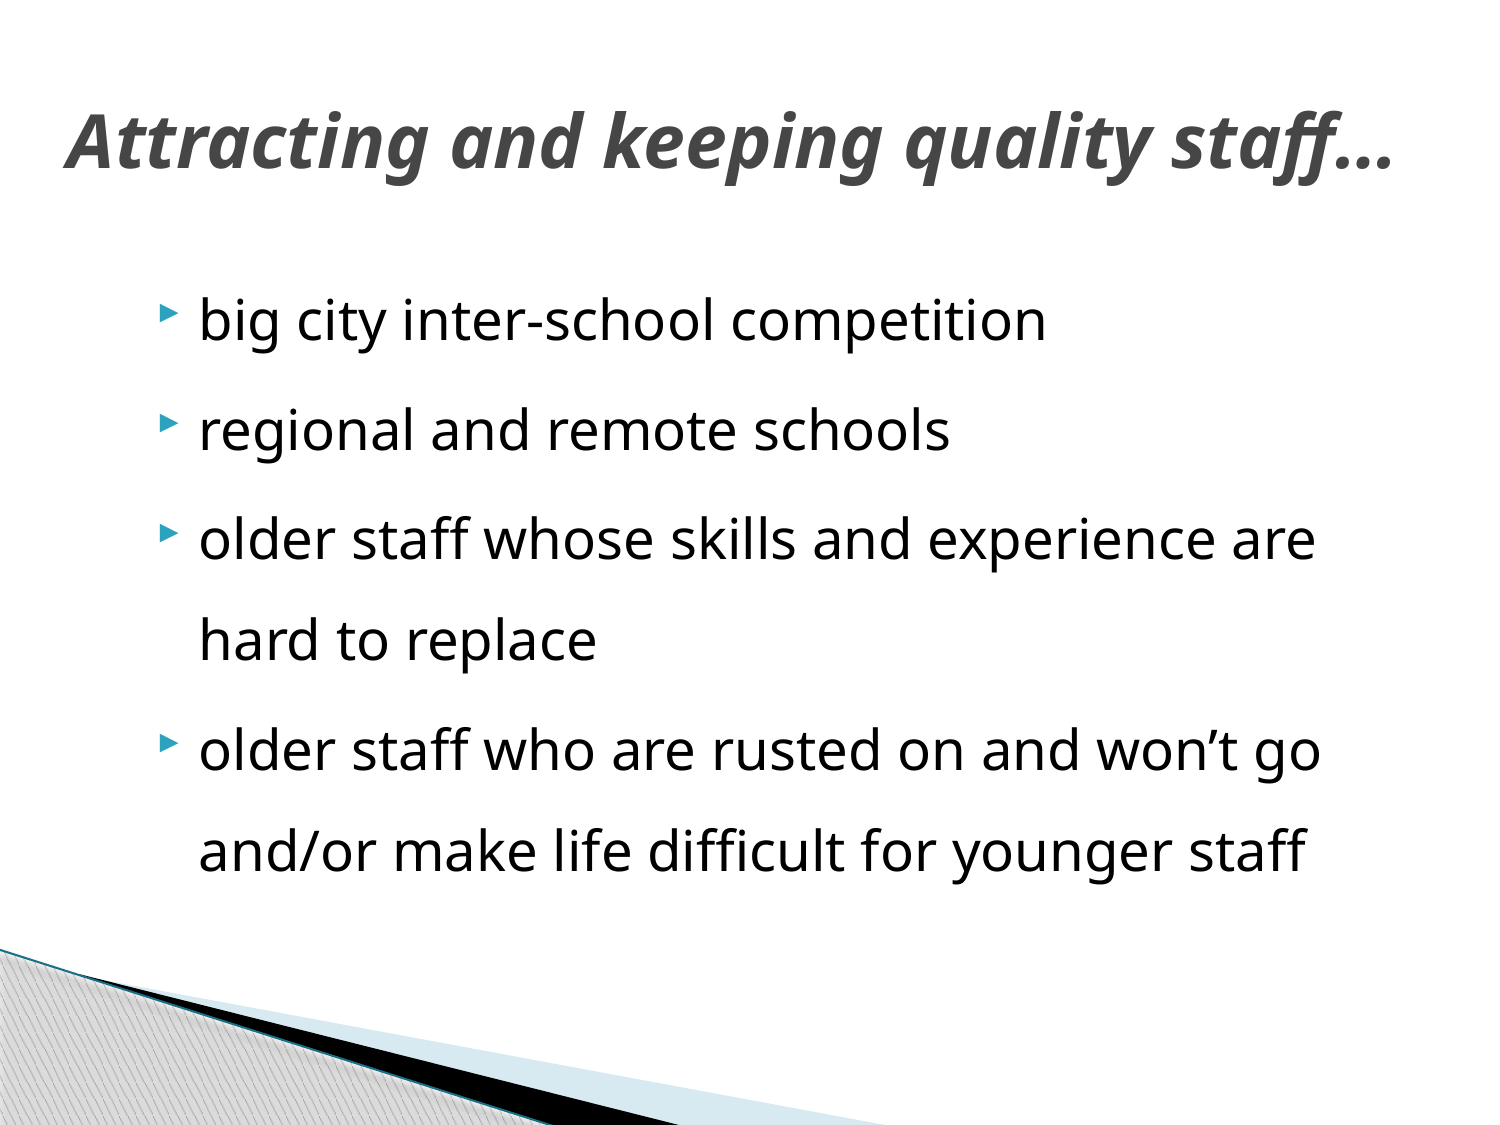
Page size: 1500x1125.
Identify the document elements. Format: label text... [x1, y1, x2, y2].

title Attracting and keeping quality staff… [53, 45, 1471, 233]
list big city inter-school competition regional and remote schools older staff whose skills and experience are hard to replace older staff who are rusted on and won’t go and/or make life difficult for younger staff [123, 243, 1425, 986]
